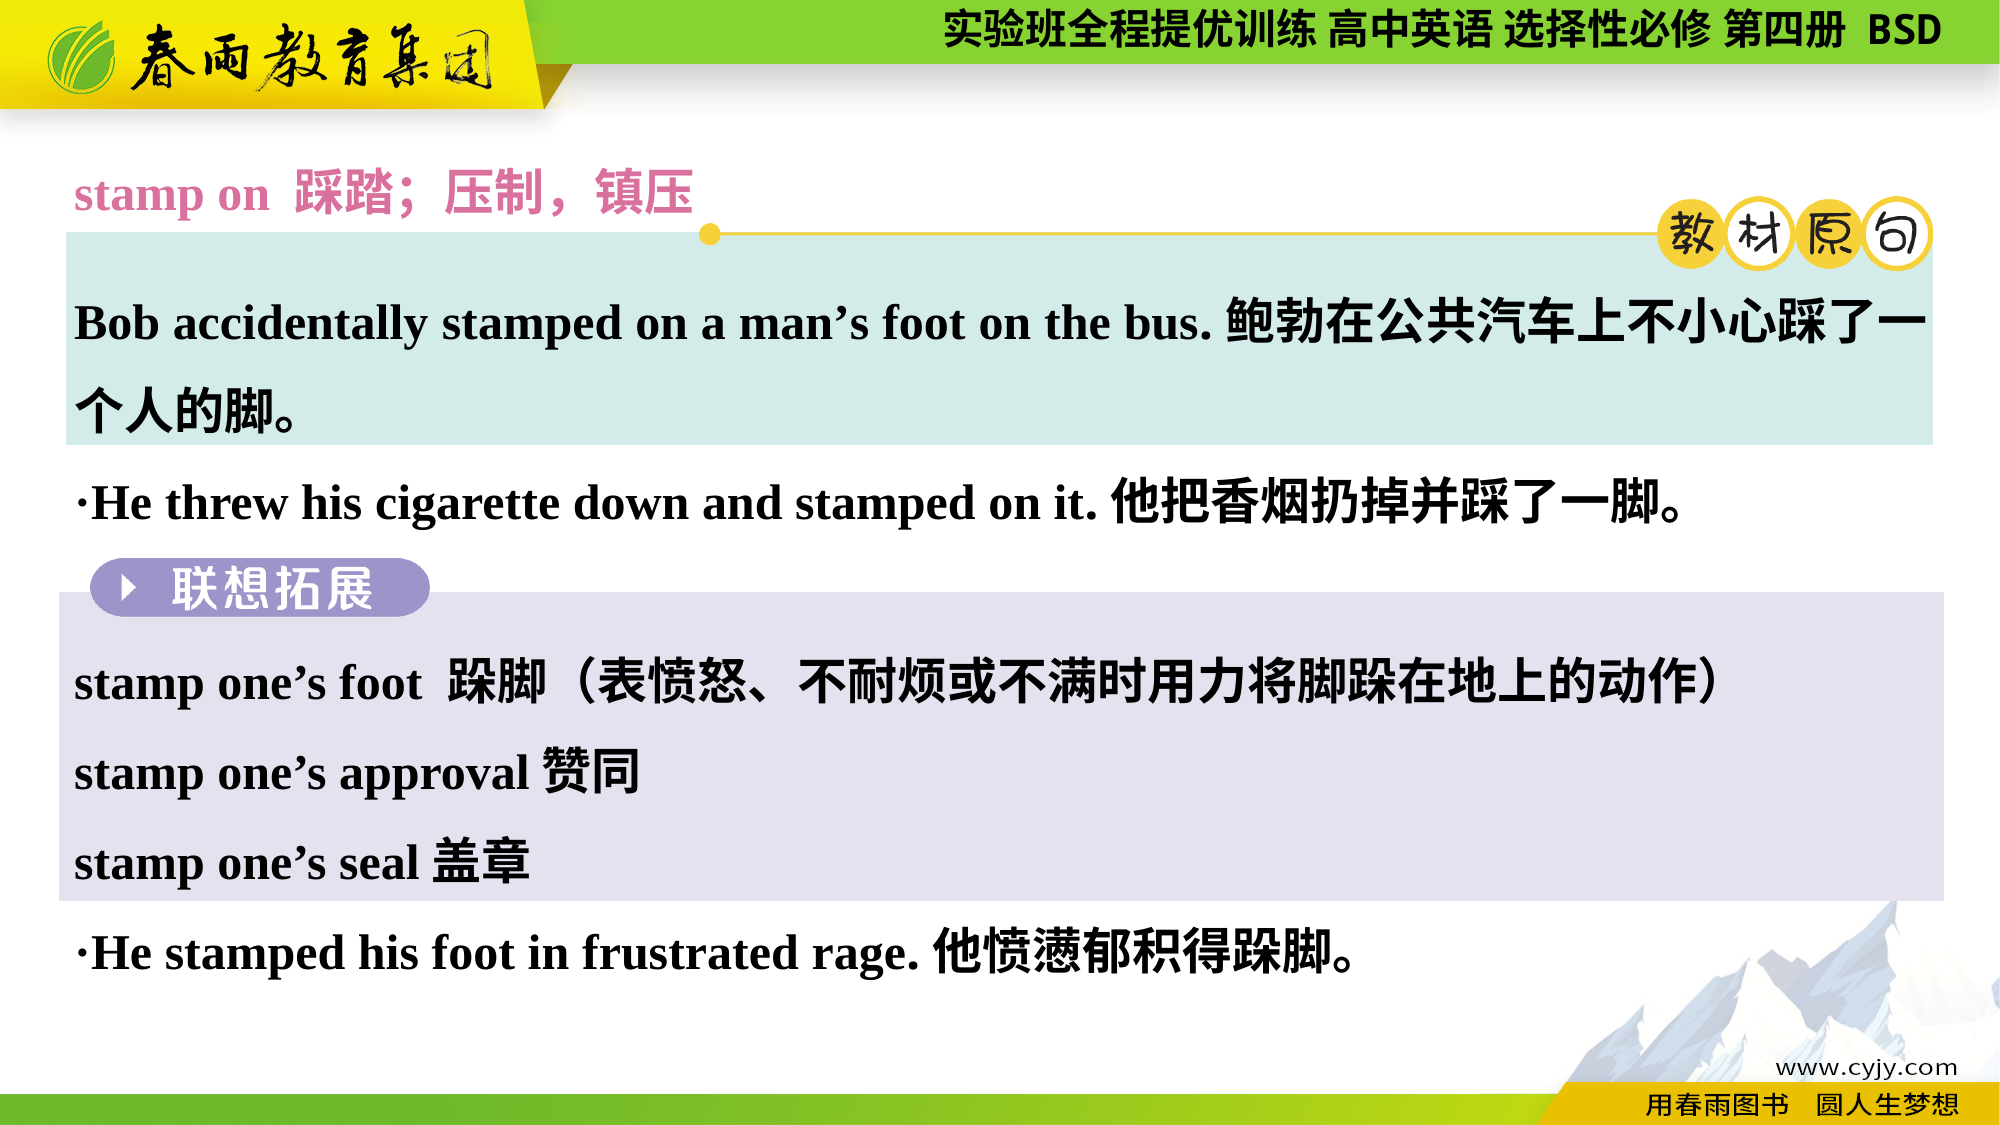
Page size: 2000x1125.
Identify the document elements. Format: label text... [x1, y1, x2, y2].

list stamp on 踩踏；压制，镇压 Bob accidentally stamped on a man’s foot on the bus.鲍勃在公共汽车上不小心踩了一个人的脚。 ·He threw his cigarette down and stamped on it.他把香烟扔掉并踩了一脚。 stamp one’s foot 跺脚（表愤怒、不耐烦或不满时用力将脚跺在地上的动作） stamp one’s approval赞同 stamp one’s seal盖章 ·He stamped his foot in frustrated rage.他愤懑郁积得跺脚。 [59, 910, 1944, 996]
list stamp on 踩踏；压制，镇压 Bob accidentally stamped on a man’s foot on the bus.鲍勃在公共汽车上不小心踩了一个人的脚。 ·He threw his cigarette down and stamped on it.他把香烟扔掉并踩了一脚。 stamp one’s foot 跺脚（表愤怒、不耐烦或不满时用力将脚跺在地上的动作） stamp one’s approval赞同 stamp one’s seal盖章 ·He stamped his foot in frustrated rage.他愤懑郁积得跺脚。 [59, 122, 1944, 590]
picture [0, 0, 2000, 1125]
